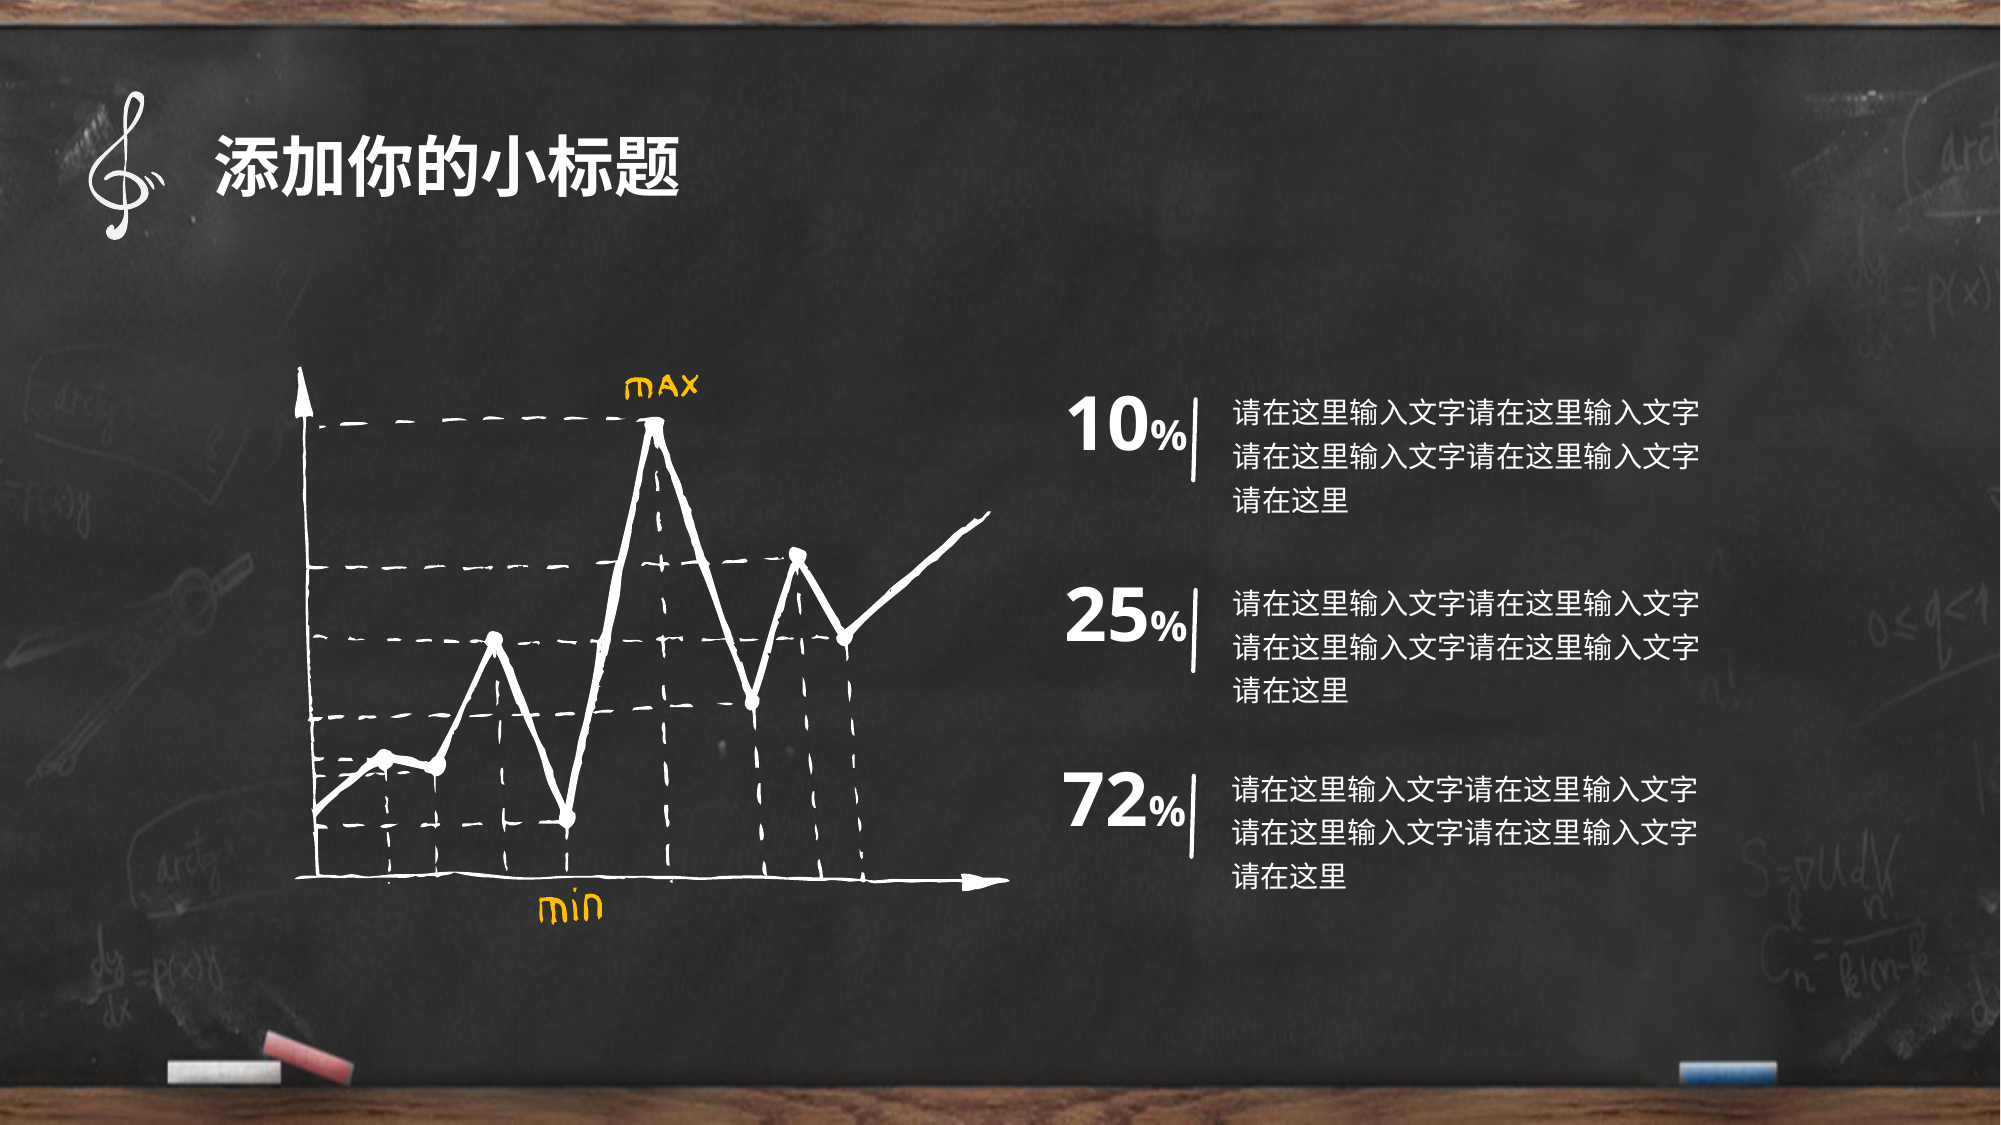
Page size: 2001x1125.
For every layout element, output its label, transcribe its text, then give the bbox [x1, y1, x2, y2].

text_box 72% [1047, 744, 1201, 850]
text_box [85, 90, 169, 242]
text_box 10% [1049, 368, 1203, 473]
text_box 请在这里输入文字请在这里输入文字请在这里输入文字请在这里输入文字请在这里 [1216, 754, 1738, 901]
text_box [1190, 774, 1195, 858]
text_box 请在这里输入文字请在这里输入文字请在这里输入文字请在这里输入文字请在这里 [1218, 569, 1740, 715]
text_box 添加你的小标题 [214, 124, 682, 205]
text_box [1192, 588, 1197, 673]
text_box [1192, 398, 1197, 482]
text_box 请在这里输入文字请在这里输入文字请在这里输入文字请在这里输入文字请在这里 [1218, 378, 1740, 525]
picture [0, 0, 2001, 1125]
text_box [292, 366, 1010, 925]
text_box 25% [1049, 558, 1203, 664]
